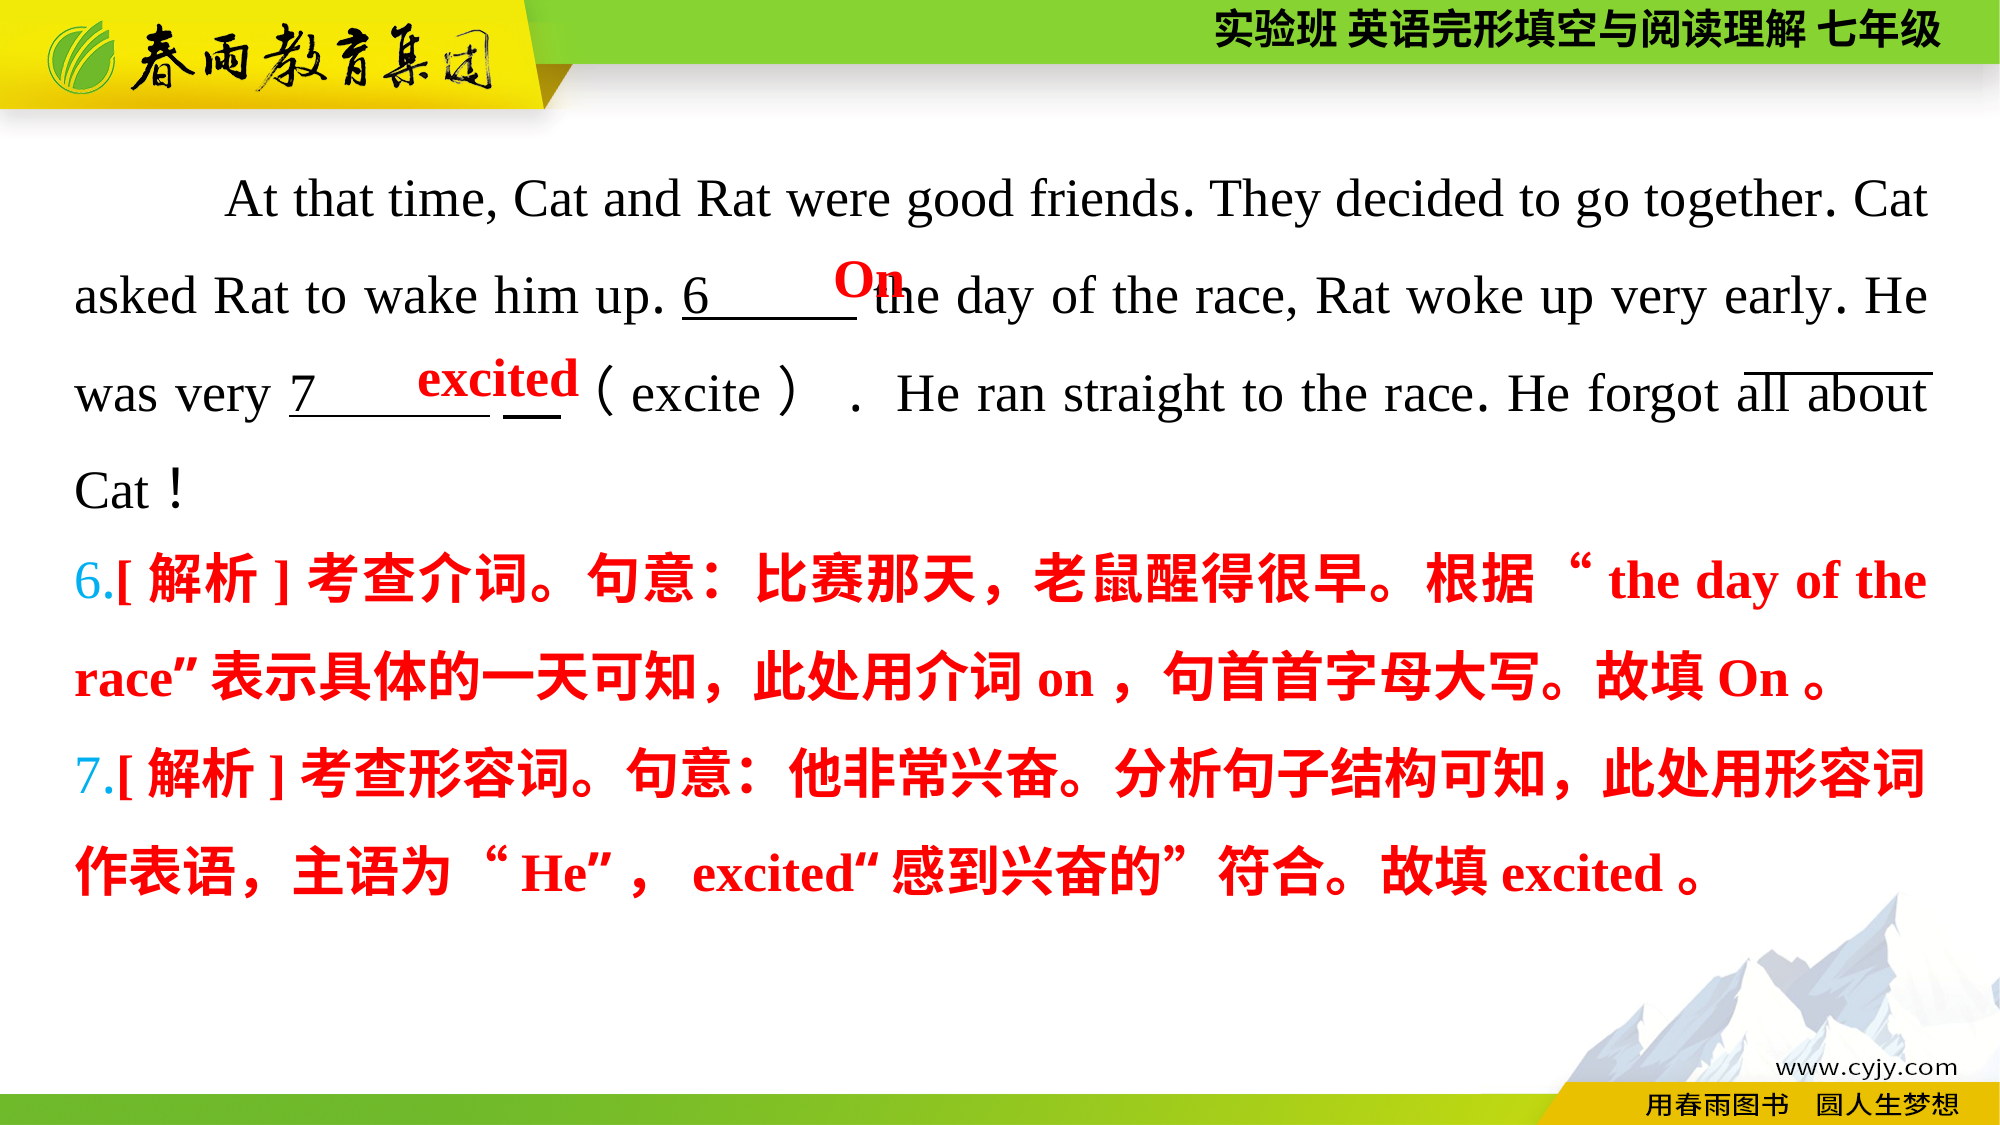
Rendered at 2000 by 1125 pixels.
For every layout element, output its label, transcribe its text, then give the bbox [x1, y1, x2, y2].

text_box excited [402, 334, 596, 415]
picture [0, 0, 2000, 1125]
text_box 6.[解析]考查介词。句意：比赛那天，老鼠醒得很早。根据“the day of the race”表示具体的一天可知，此处用介词on，句首首字母大写。故填On。 [59, 504, 1944, 699]
text_box On [804, 236, 921, 317]
list At that time, Cat and Rat were good friends. They decided to go together. Cat asked Rat to wake him up. 6 the day of the race, Rat woke up very early. He was very 7 （excite）. He ran straight to the race. He forgot all about Cat！ [59, 122, 1944, 504]
text_box 7.[解析]考查形容词。句意：他非常兴奋。分析句子结构可知，此处用形容词作表语，主语为“He”，excited“感到兴奋的”符合。故填excited。 [59, 699, 1944, 910]
